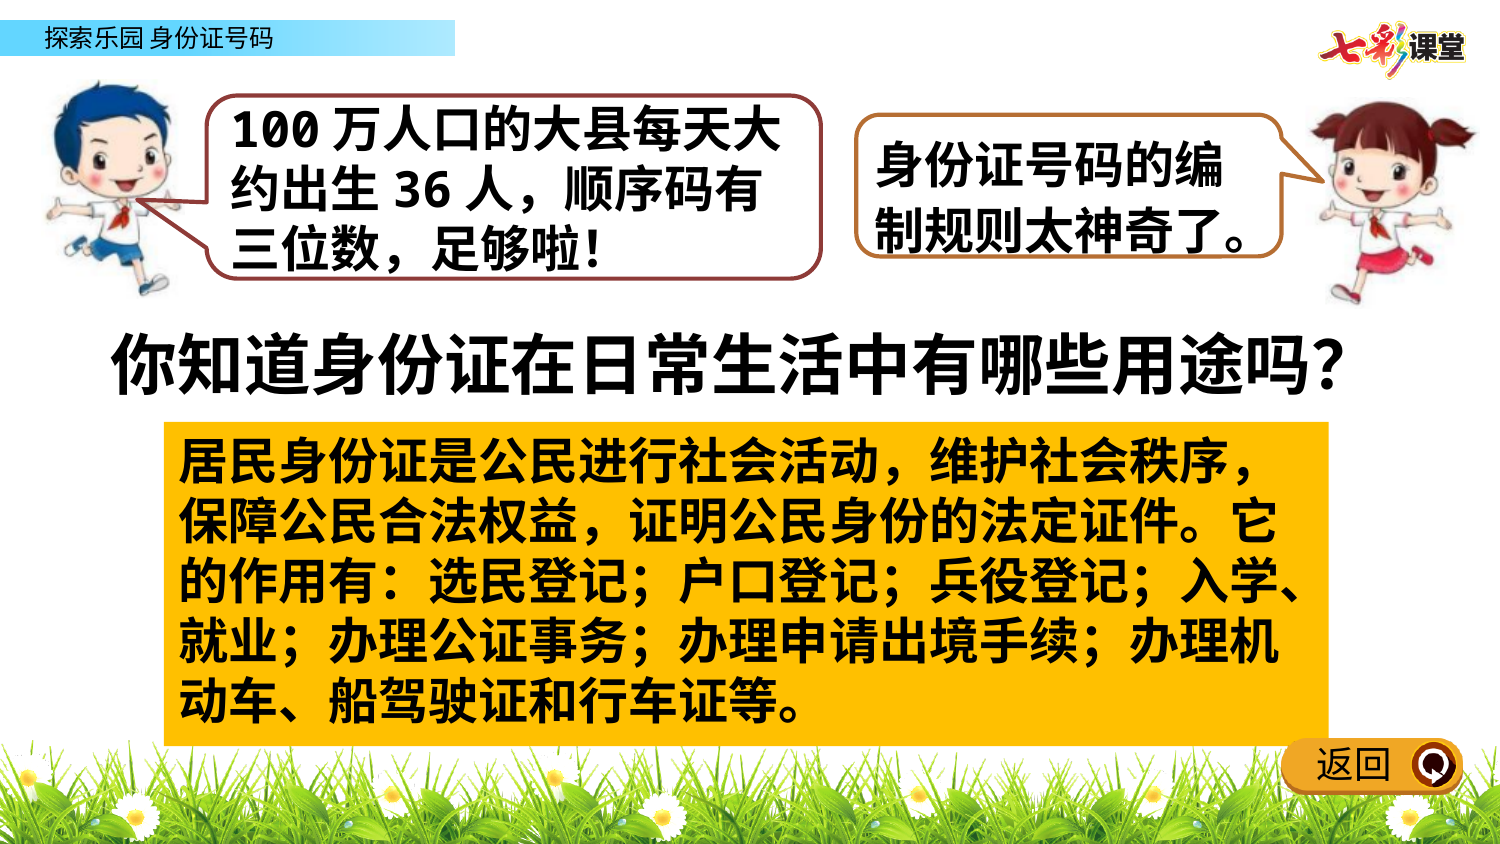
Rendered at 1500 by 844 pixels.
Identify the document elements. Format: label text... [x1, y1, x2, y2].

picture [0, 740, 1500, 844]
picture [40, 78, 185, 299]
text_box 居民身份证是公民进行社会活动，维护社会秩序，保障公民合法权益，证明公民身份的法定证件。它的作用有：选民登记；户口登记；兵役登记；入学、就业；办理公证事务；办理申请出境手续；办理机动车、船驾驶证和行车证等。 [163, 421, 1329, 747]
text_box 你知道身份证在日常生活中有哪些用途吗？ [95, 315, 1365, 386]
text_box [1281, 733, 1464, 795]
picture [1304, 97, 1480, 310]
text_box 100万人口的大县每天大约出生36人，顺序码有三位数，足够啦！ [190, 93, 823, 281]
text_box 身份证号码的编制规则太神奇了。 [854, 112, 1299, 259]
picture [1316, 20, 1468, 80]
